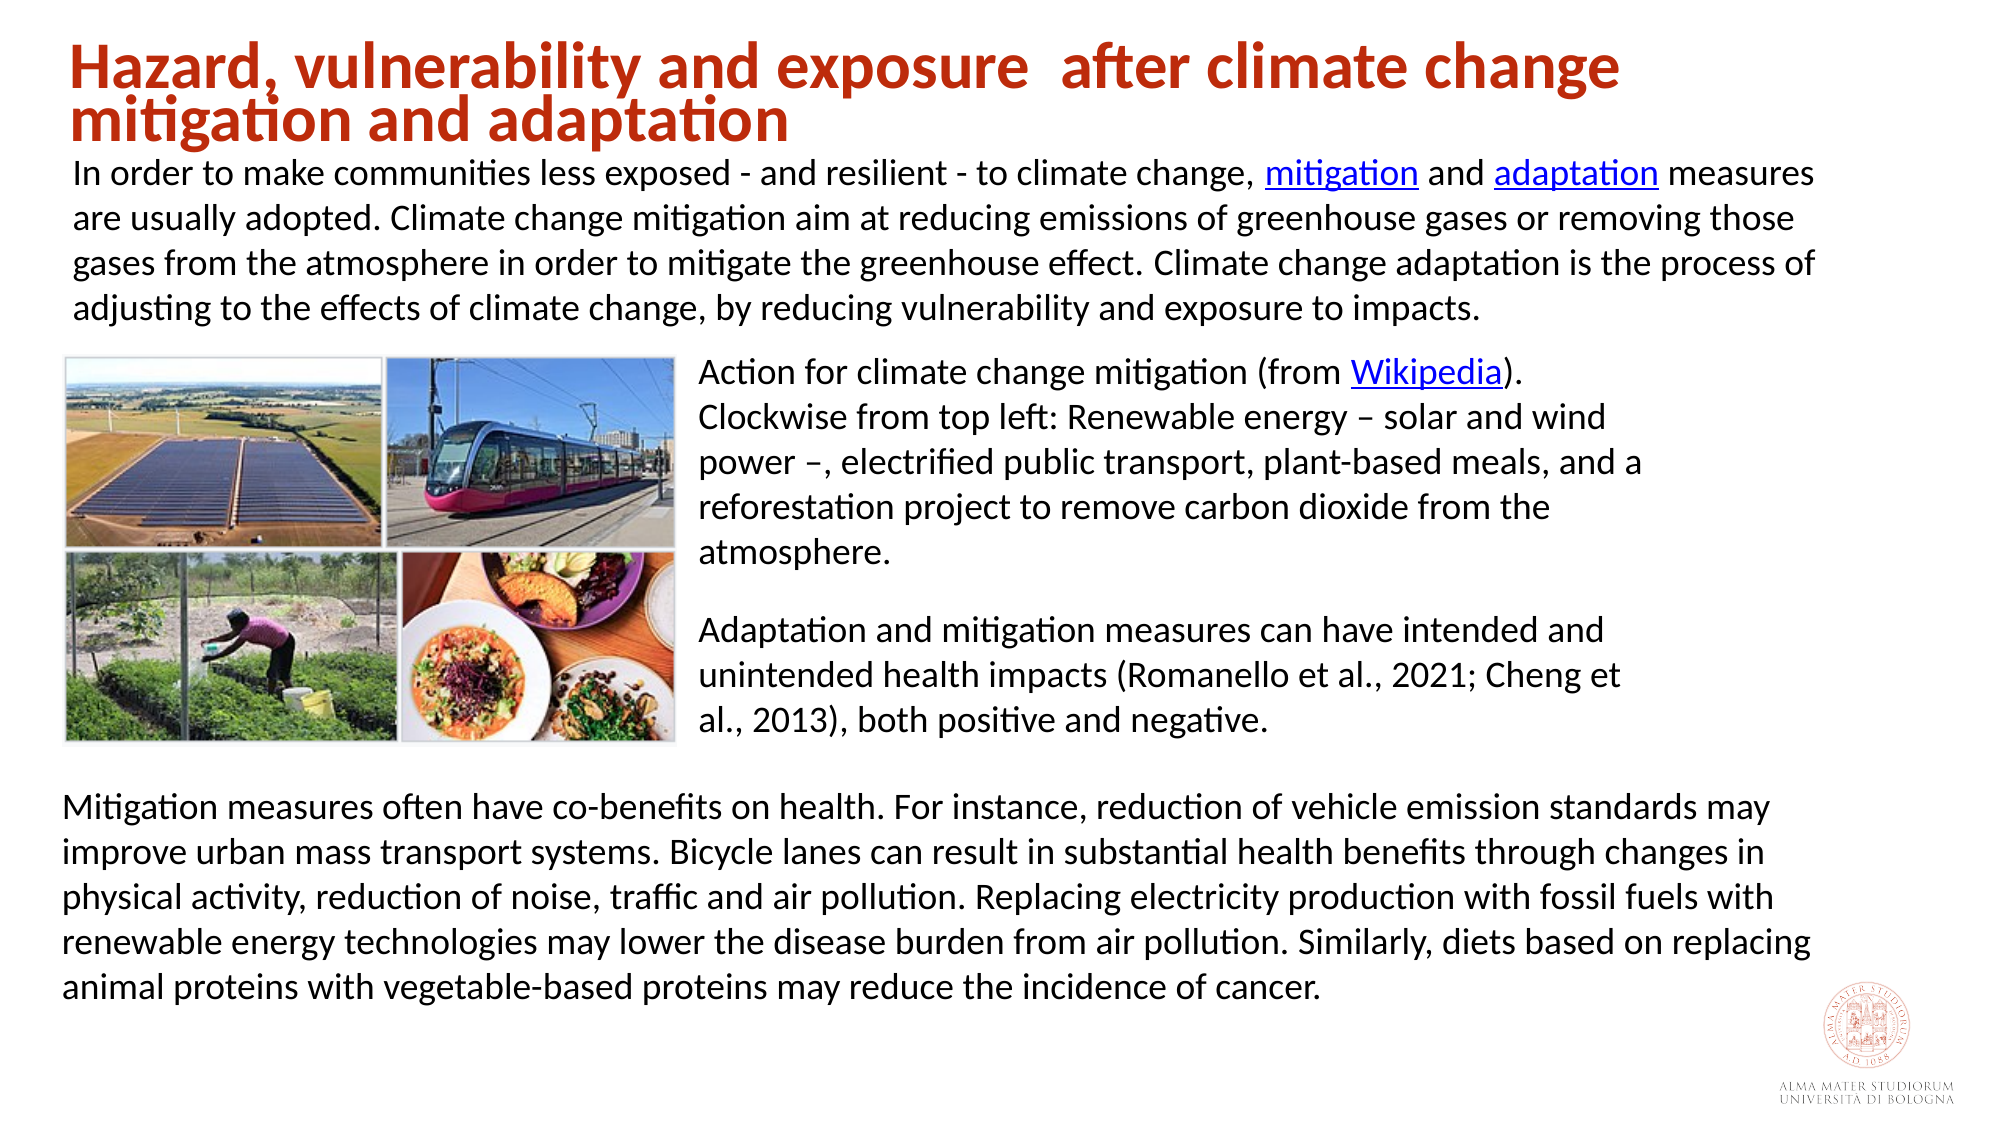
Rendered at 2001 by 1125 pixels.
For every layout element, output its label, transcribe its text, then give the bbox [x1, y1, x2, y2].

text_box Adaptation and mitigation measures can have intended and unintended health impacts (Romanello et al., 2021; Cheng et al., 2013), both positive and negative. [683, 597, 1684, 748]
text_box In order to make communities less exposed - and resilient - to climate change, mitigation and adaptation measures are usually adopted. Climate change mitigation aim at reducing emissions of greenhouse gases or removing those gases from the atmosphere in order to mitigate the greenhouse effect. Climate change adaptation is the process of adjusting to the effects of climate change, by reducing vulnerability and exposure to impacts. [57, 140, 1854, 336]
picture [62, 354, 677, 748]
text_box Mitigation measures often have co-benefits on health. For instance, reduction of vehicle emission standards may improve urban mass transport systems. Bicycle lanes can result in substantial health benefits through changes in physical activity, reduction of noise, traffic and air pollution. Replacing electricity production with fossil fuels with renewable energy technologies may lower the disease burden from air pollution. Similarly, diets based on replacing animal proteins with vegetable-based proteins may reduce the incidence of cancer. [46, 774, 1891, 1015]
list Hazard, vulnerability and exposure after climate change mitigation and adaptation [55, 42, 1898, 149]
picture [1752, 964, 1981, 1118]
text_box Action for climate change mitigation (from Wikipedia). Clockwise from top left: Renewable energy – solar and wind power –, electrified public transport, plant-based meals, and a reforestation project to remove carbon dioxide from the atmosphere. [683, 339, 1684, 580]
